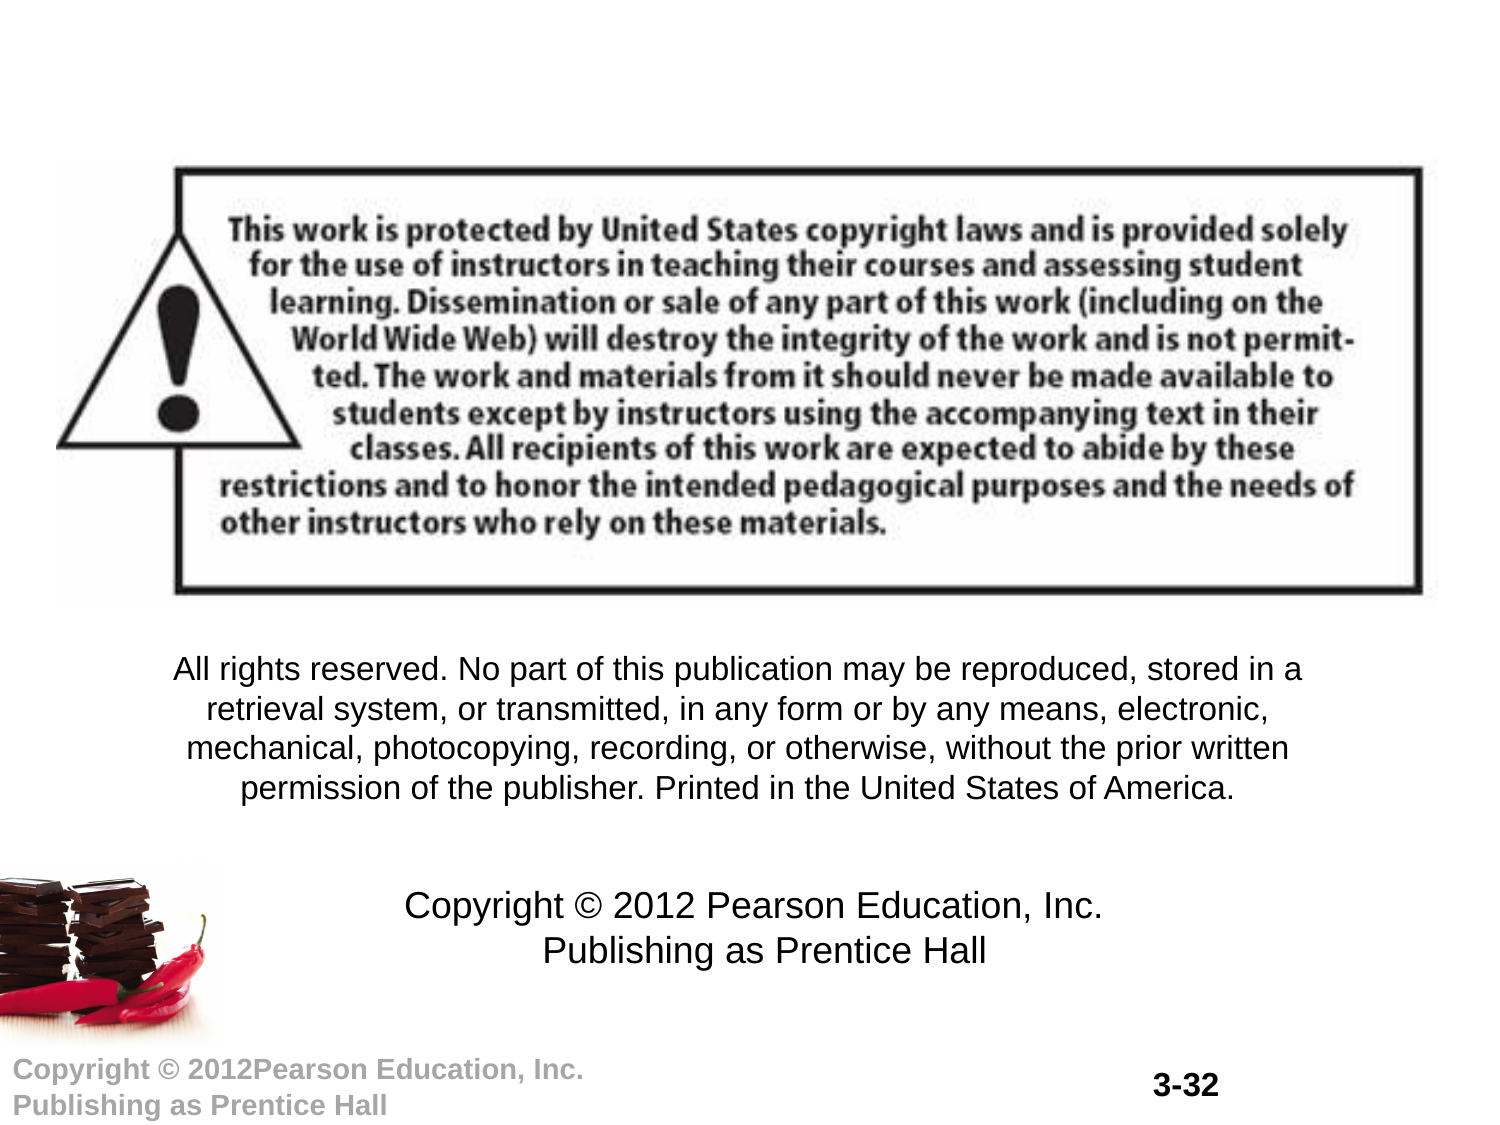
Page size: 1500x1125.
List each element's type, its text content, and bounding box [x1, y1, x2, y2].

text_box All rights reserved. No part of this publication may be reproduced, stored in a retrieval system, or transmitted, in any form or by any means, electronic, mechanical, photocopying, recording, or otherwise, without the prior written permission of the publisher. Printed in the United States of America. [116, 639, 1362, 814]
picture [55, 159, 1439, 611]
picture [0, 862, 225, 1050]
text_box Copyright © 2012 Pearson Education, Inc. Publishing as Prentice Hall [121, 873, 1409, 979]
